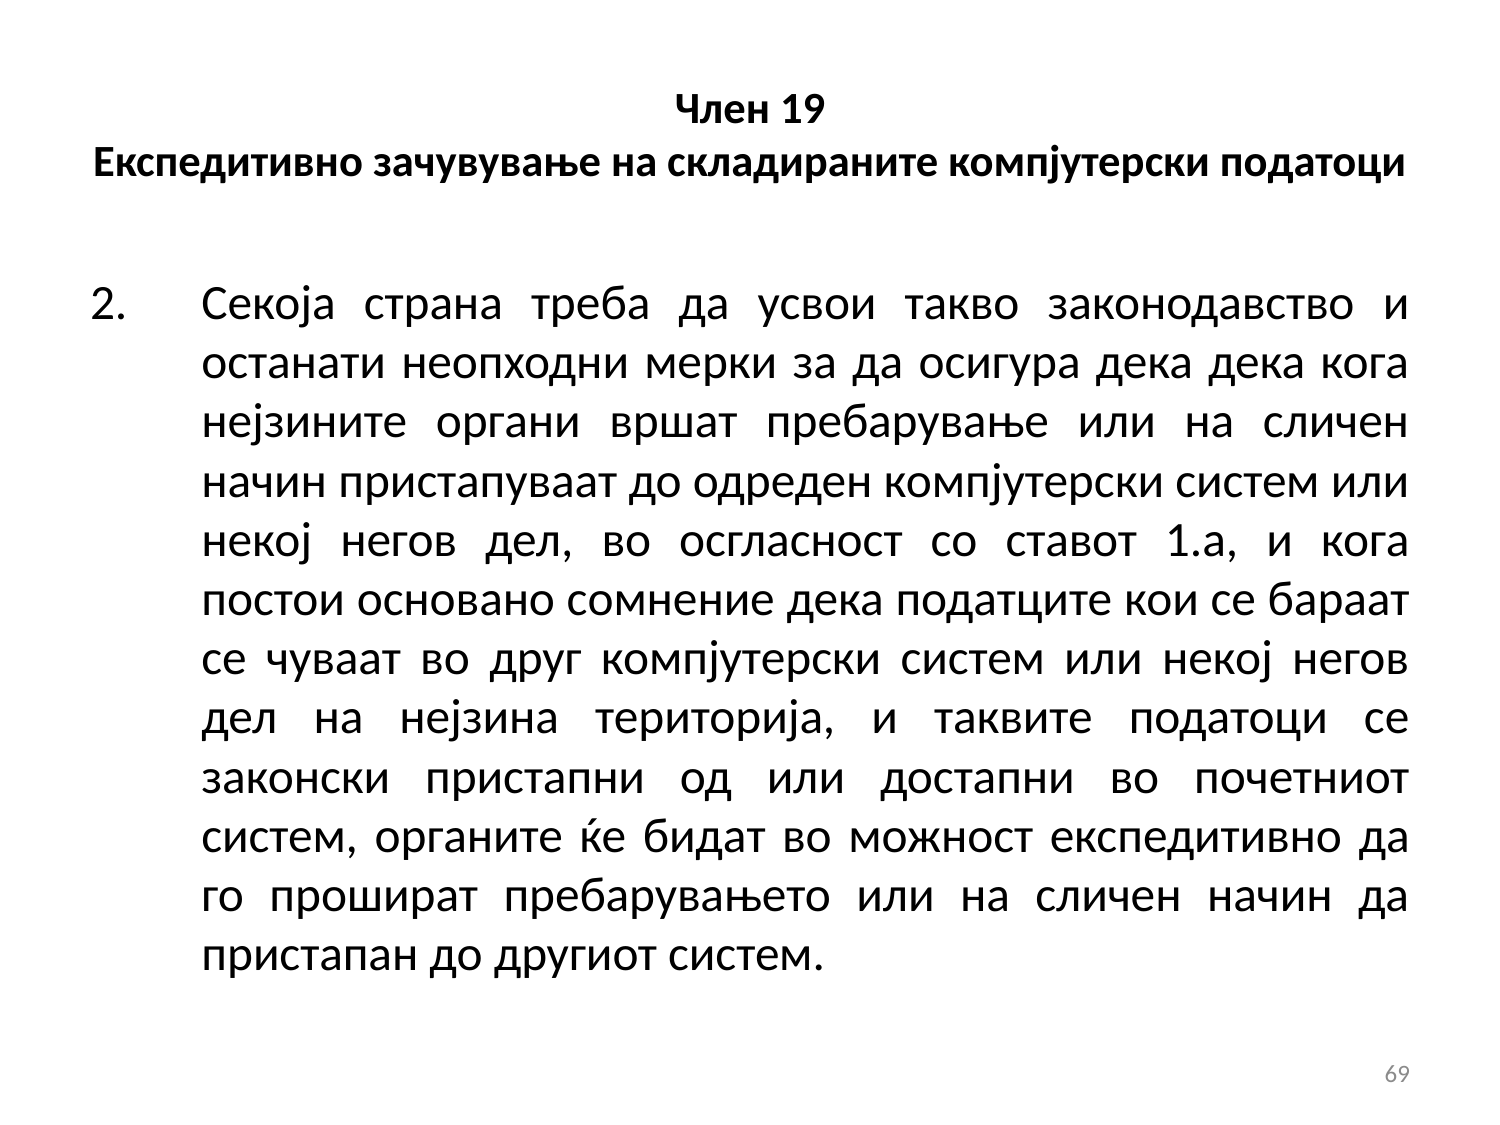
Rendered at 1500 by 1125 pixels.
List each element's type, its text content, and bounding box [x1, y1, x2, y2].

list Секоја страна треба да усвои такво законодавство и останати неопходни мерки за да осигура дека дека кога нејзините органи вршат пребарување или на сличен начин пристапуваат до одреден компјутерски систем или некој негов дел, во осгласност со ставот 1.а, и кога постои основано сомнение дека податците кои се бараат се чуваат во друг компјутерски систем или некој негов дел на нејзина територија, и таквите податоци се законски пристапни од или достапни во почетниот систем, органите ќе бидат во можност експедитивно да го прошират пребарувањето или на сличен начин да пристапан до другиот систем. [74, 262, 1426, 1006]
title Член 19 Експедитивно зачувување на складираните компјутерски податоци [74, 44, 1426, 220]
slide_number 69 [1074, 1042, 1425, 1103]
